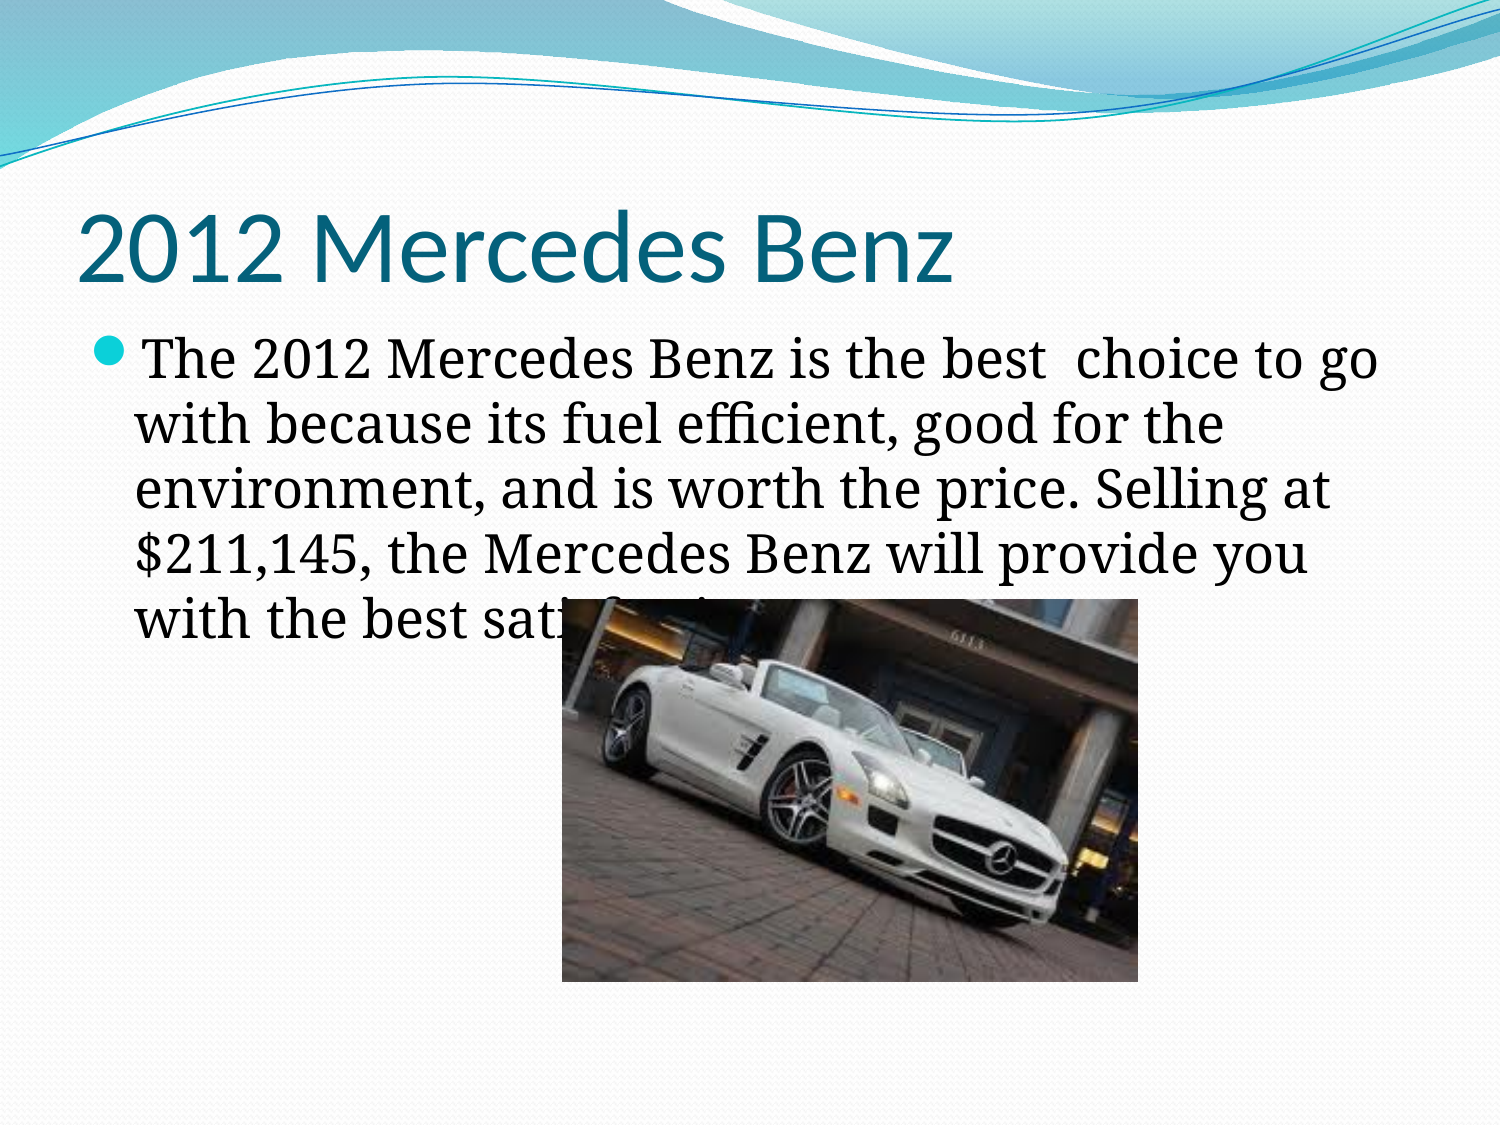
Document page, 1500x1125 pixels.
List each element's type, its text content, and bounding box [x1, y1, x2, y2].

list The 2012 Mercedes Benz is the best choice to go with because its fuel efficient, good for the environment, and is worth the price. Selling at $211,145, the Mercedes Benz will provide you with the best satisfaction. [75, 317, 1425, 1038]
picture [562, 599, 1138, 982]
title 2012 Mercedes Benz [75, 115, 1425, 303]
